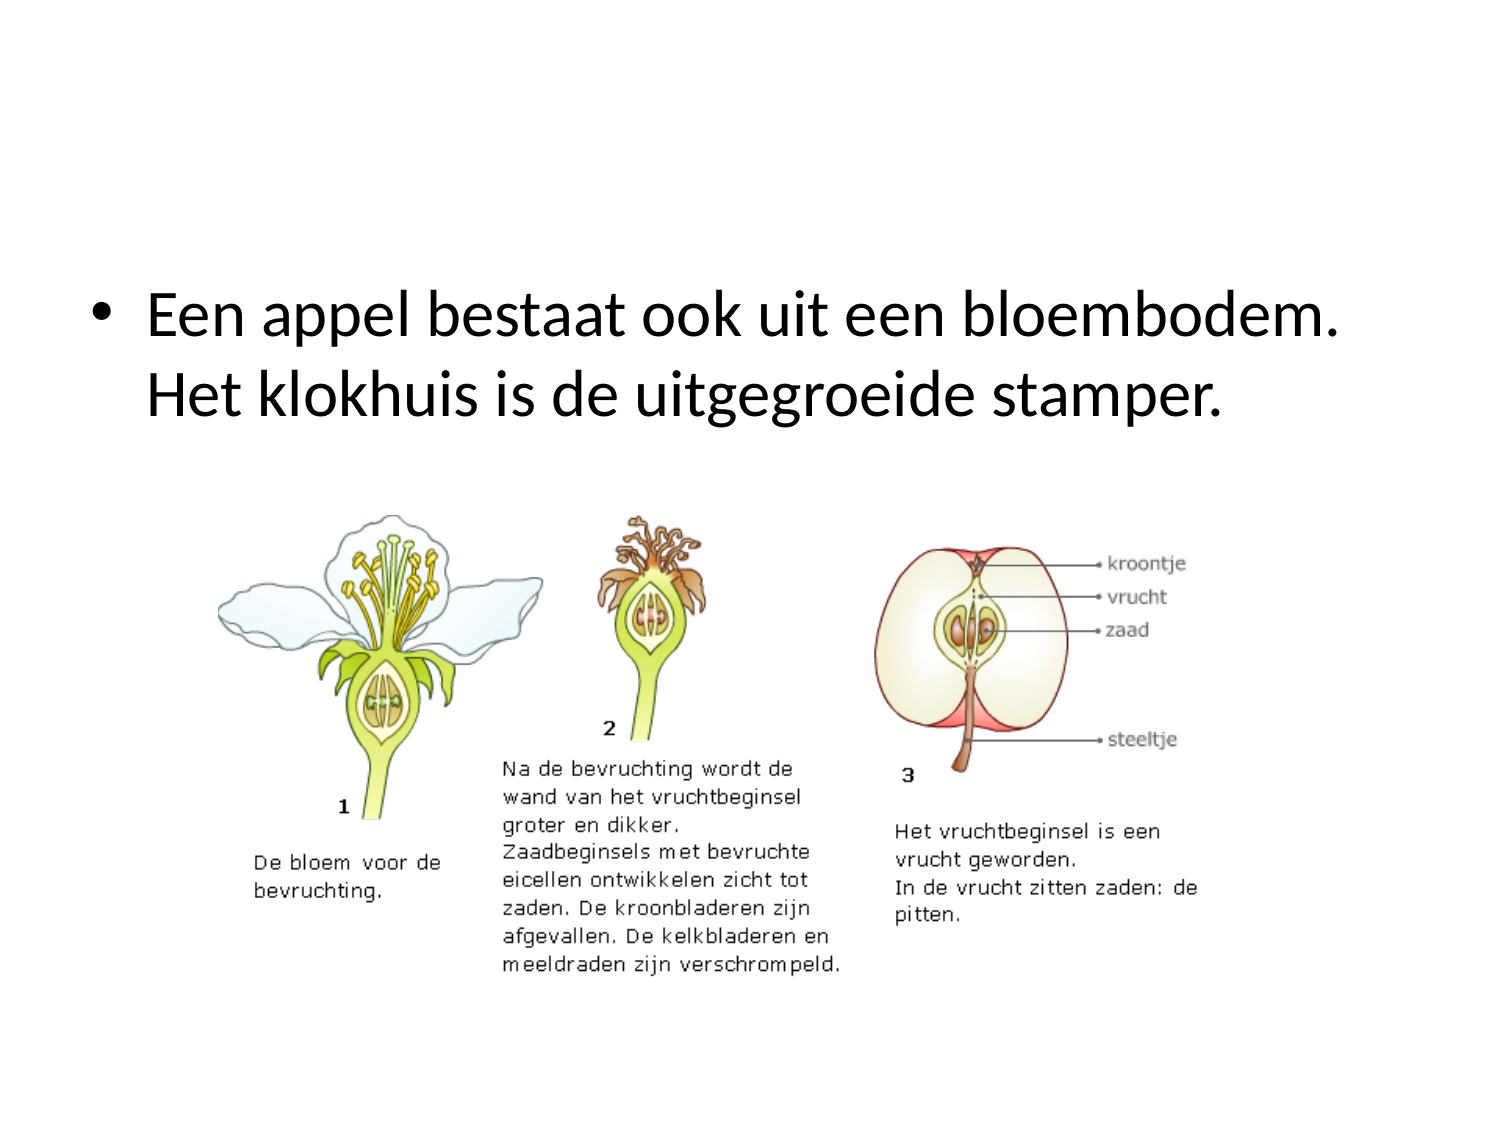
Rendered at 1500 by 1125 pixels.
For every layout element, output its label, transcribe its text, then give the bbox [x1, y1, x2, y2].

list Een appel bestaat ook uit een bloembodem. Het klokhuis is de uitgegroeide stamper. [75, 262, 1425, 1005]
picture [218, 514, 1204, 985]
